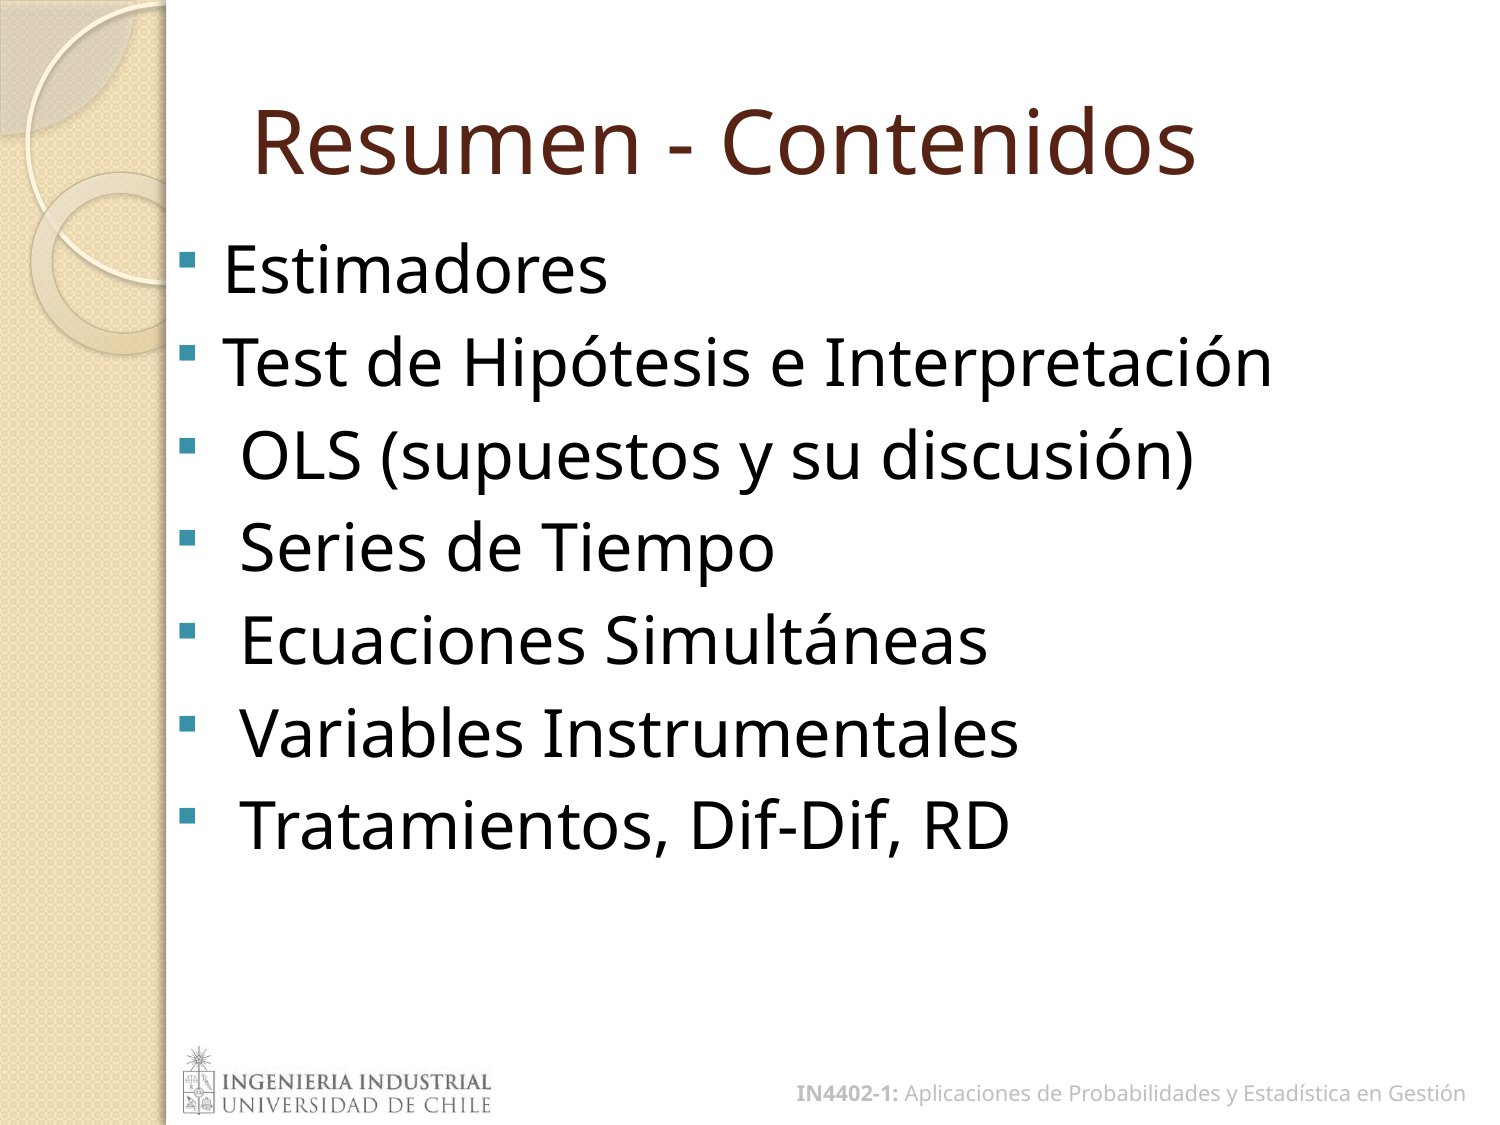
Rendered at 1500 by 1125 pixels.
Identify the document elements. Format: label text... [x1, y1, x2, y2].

list Estimadores Test de Hipótesis e Interpretación OLS (supuestos y su discusión) Series de Tiempo Ecuaciones Simultáneas Variables Instrumentales Tratamientos, Dif-Dif, RD [147, 219, 1500, 953]
title Resumen - Contenidos [235, 45, 1466, 219]
picture [183, 1046, 491, 1115]
